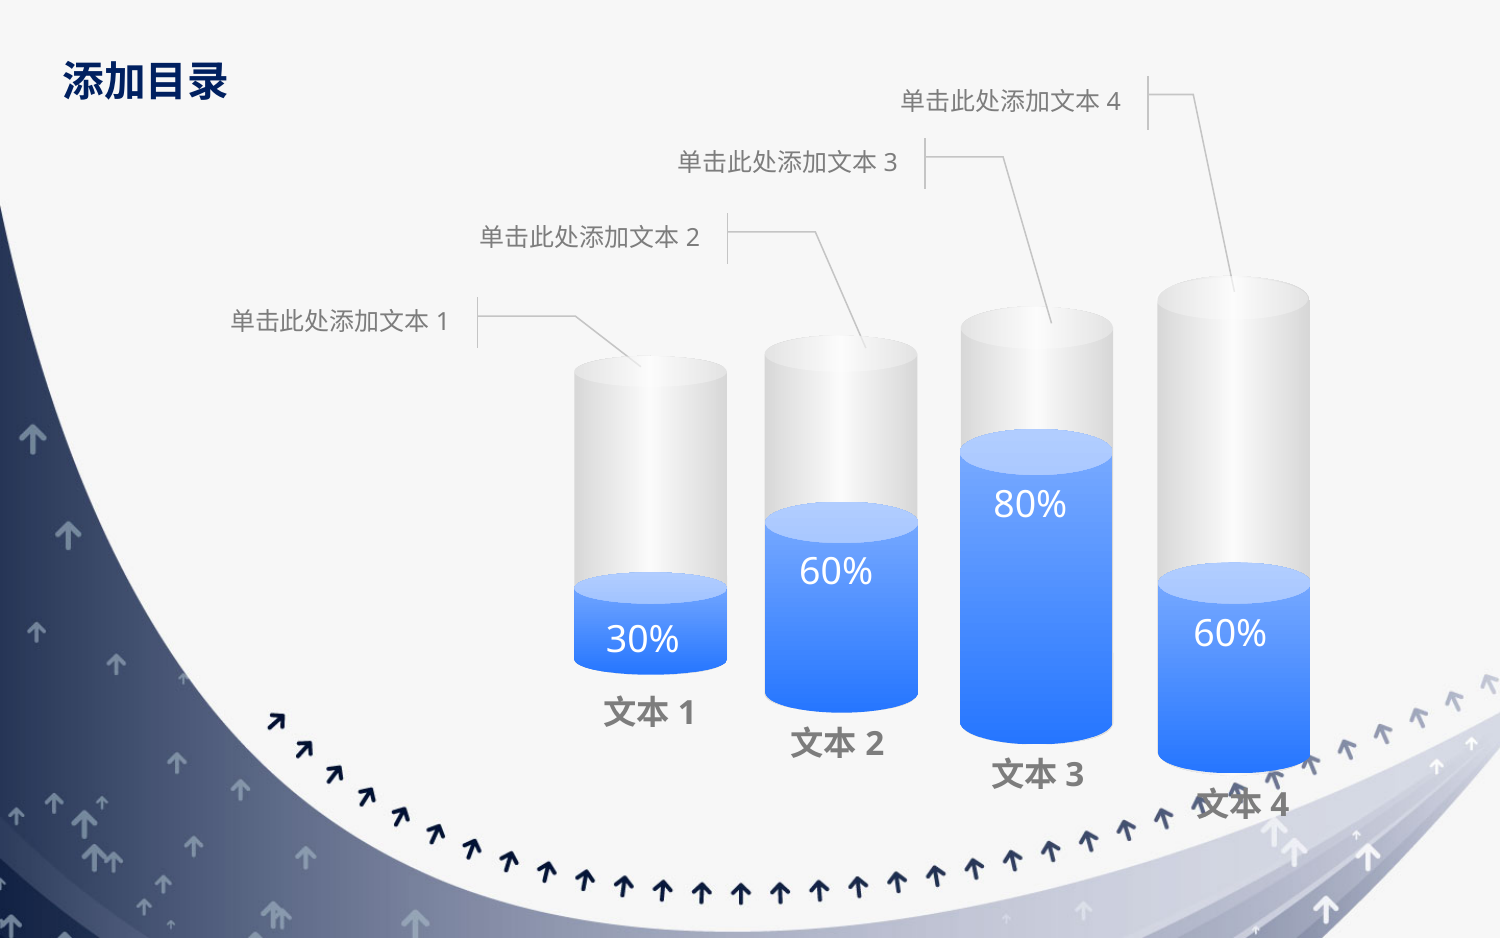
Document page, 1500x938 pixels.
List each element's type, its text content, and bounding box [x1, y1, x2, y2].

text_box 单击此处添加文本2 [386, 213, 715, 264]
text_box 单击此处添加文本3 [573, 138, 913, 189]
text_box 单击此处添加文本4 [798, 76, 1136, 130]
text_box 添加目录 [47, 46, 245, 112]
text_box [572, 355, 728, 741]
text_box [959, 306, 1115, 802]
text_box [1155, 275, 1326, 833]
picture [0, 0, 1500, 938]
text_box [760, 335, 919, 771]
text_box 单击此处添加文本1 [136, 297, 465, 348]
